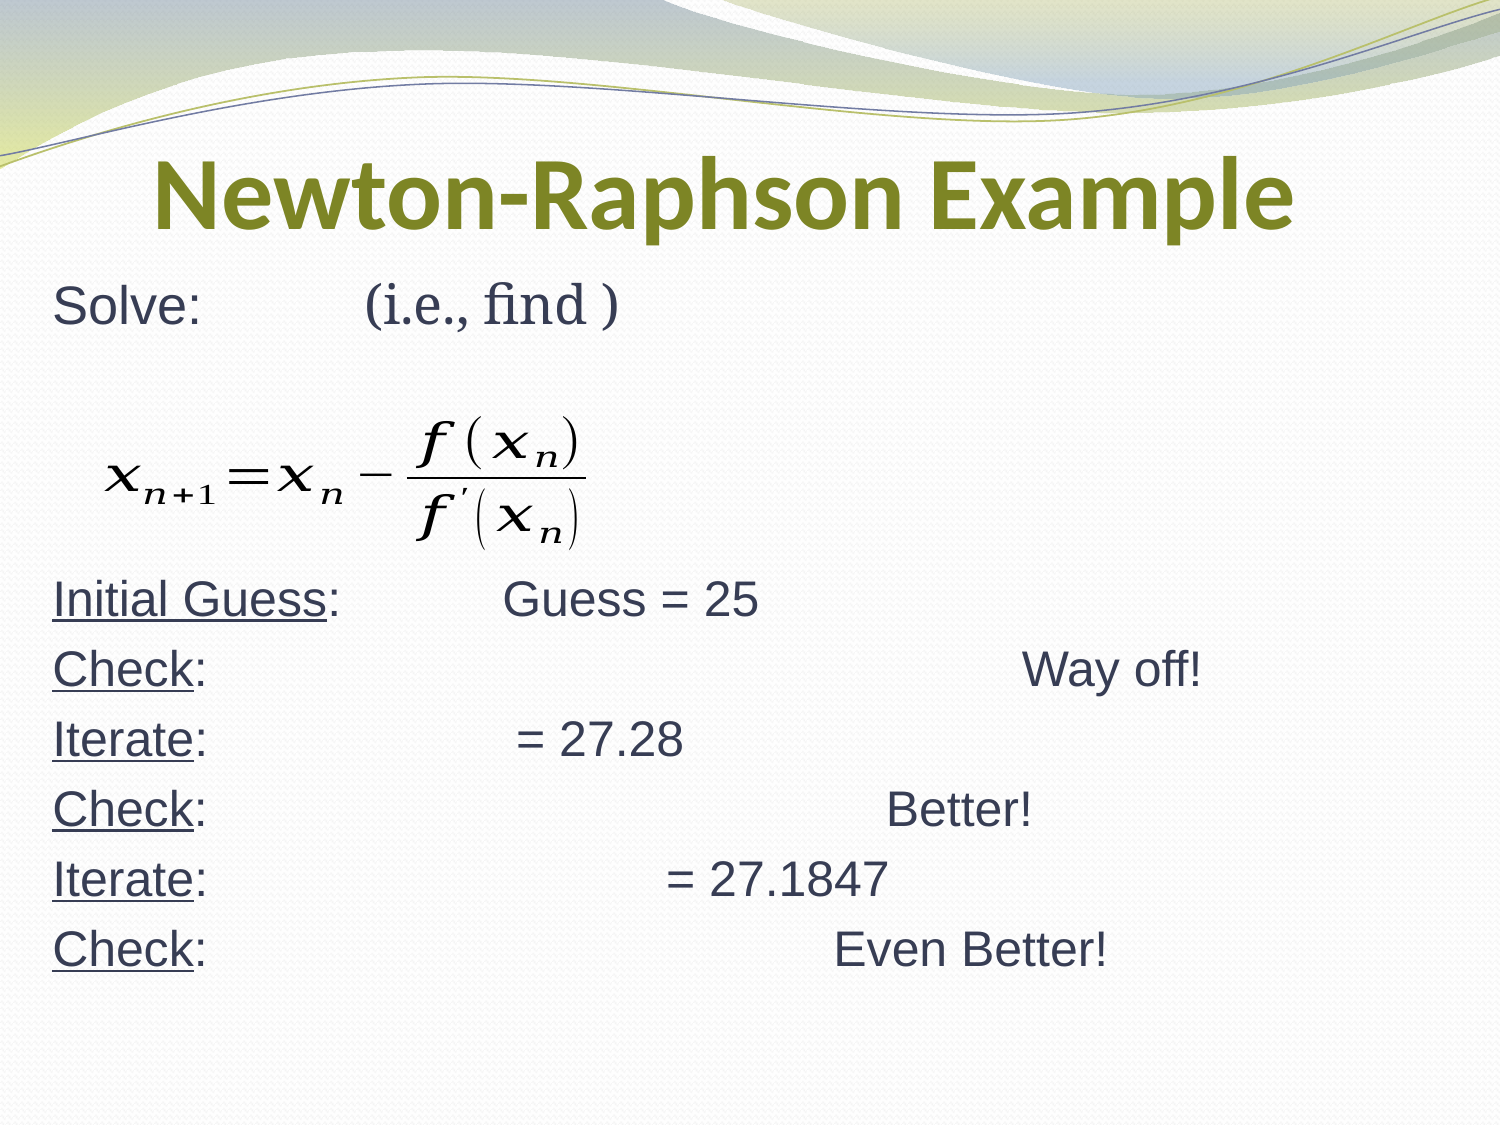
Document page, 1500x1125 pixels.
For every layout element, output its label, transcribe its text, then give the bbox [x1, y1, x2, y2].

title Newton-Raphson Example [50, 62, 1400, 250]
